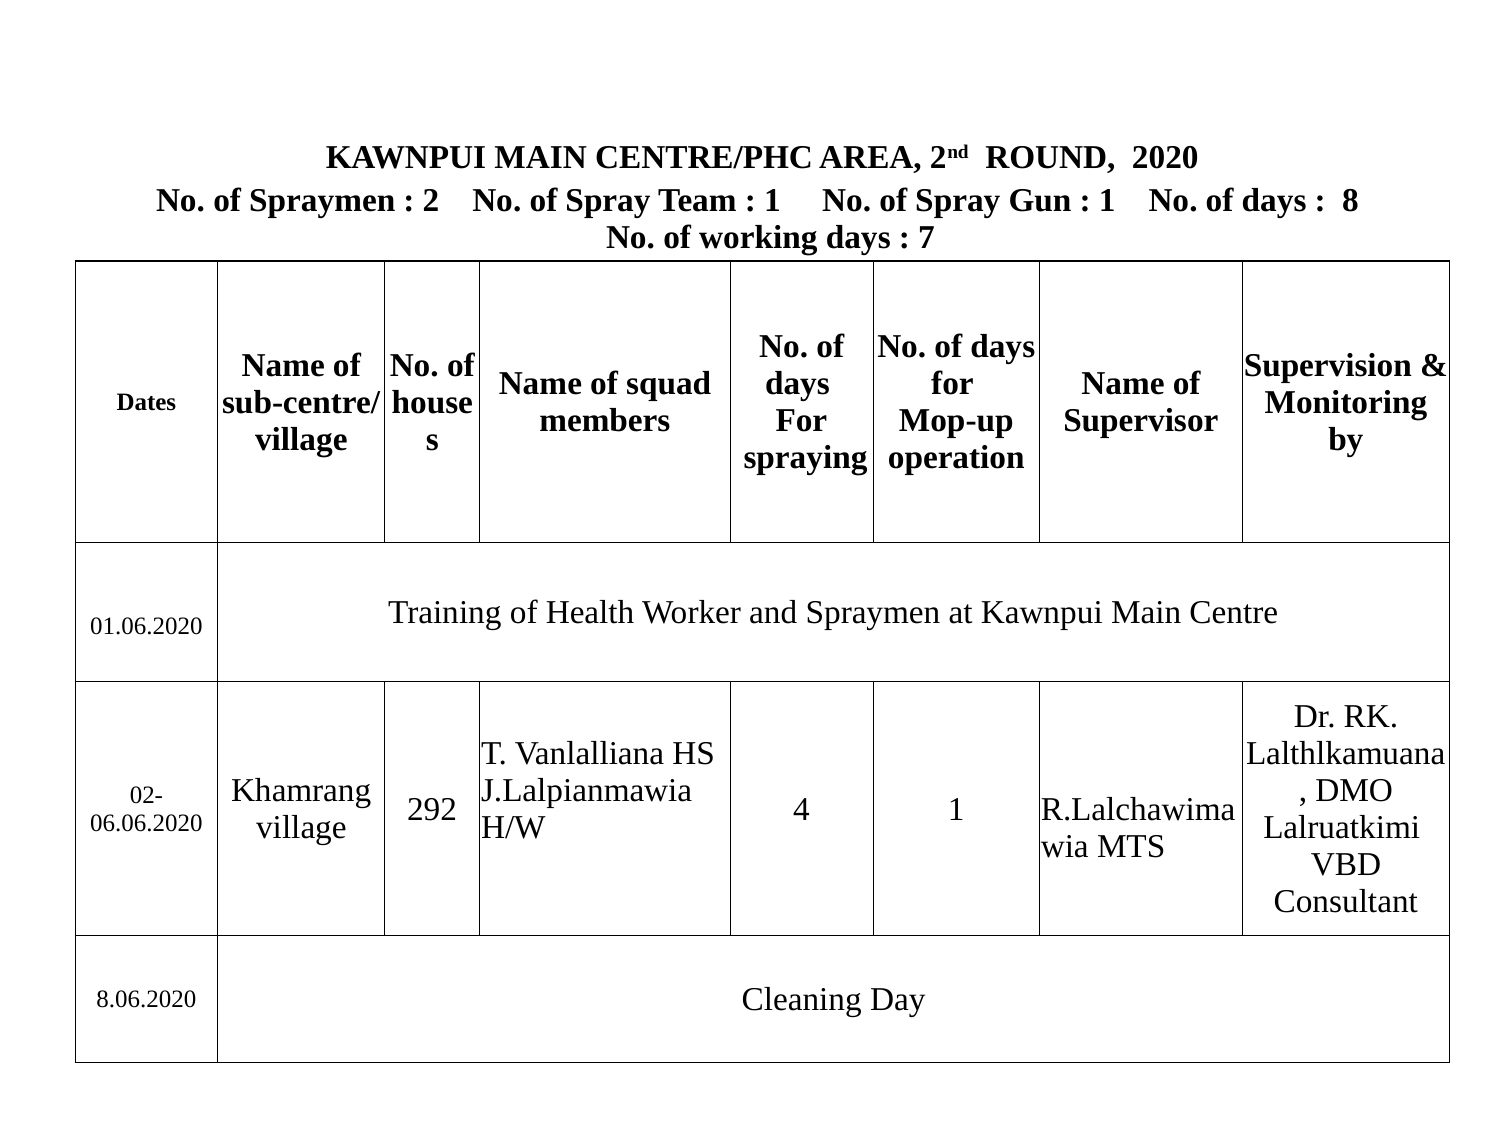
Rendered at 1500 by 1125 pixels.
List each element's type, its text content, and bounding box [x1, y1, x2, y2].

table_header KAWNPUI MAIN CENTRE/PHC AREA, 2nd ROUND, 2020 [75, 88, 1450, 175]
table_cell Dr. RK. Lalthlkamuana, DMO Lalruatkimi VBD Consultant [1243, 682, 1449, 935]
table_cell R.Lalchawimawia MTS [1040, 682, 1242, 935]
table_cell No. of days for Mop-up operation [874, 262, 1039, 542]
table_cell T. Vanlalliana HS J.Lalpianmawia H/W [480, 682, 730, 935]
table_cell Name of sub-centre/ village [218, 262, 384, 542]
table_cell Cleaning Day [218, 936, 1449, 1062]
table_cell No. of Spraymen : 2 No. of Spray Team : 1 No. of Spray Gun : 1 No. of days : 8 No. of working days : 7 [75, 175, 1450, 260]
table_cell No. of houses [385, 262, 479, 542]
table_cell No. of days For spraying [731, 262, 873, 542]
table_cell 292 [385, 682, 479, 935]
table_cell Khamrang village [218, 682, 384, 935]
table_cell Dates [76, 262, 217, 542]
table_cell 02- 06.06.2020 [76, 682, 217, 935]
table_cell Training of Health Worker and Spraymen at Kawnpui Main Centre [218, 543, 1449, 681]
table_cell 4 [731, 682, 873, 935]
table_cell 01.06.2020 [76, 543, 217, 681]
table_cell 8.06.2020 [76, 936, 217, 1062]
table_cell 1 [874, 682, 1039, 935]
table_cell Name of squad members [480, 262, 730, 542]
table_cell Name of Supervisor [1040, 262, 1242, 542]
table_cell Supervision & Monitoring by [1243, 262, 1449, 542]
